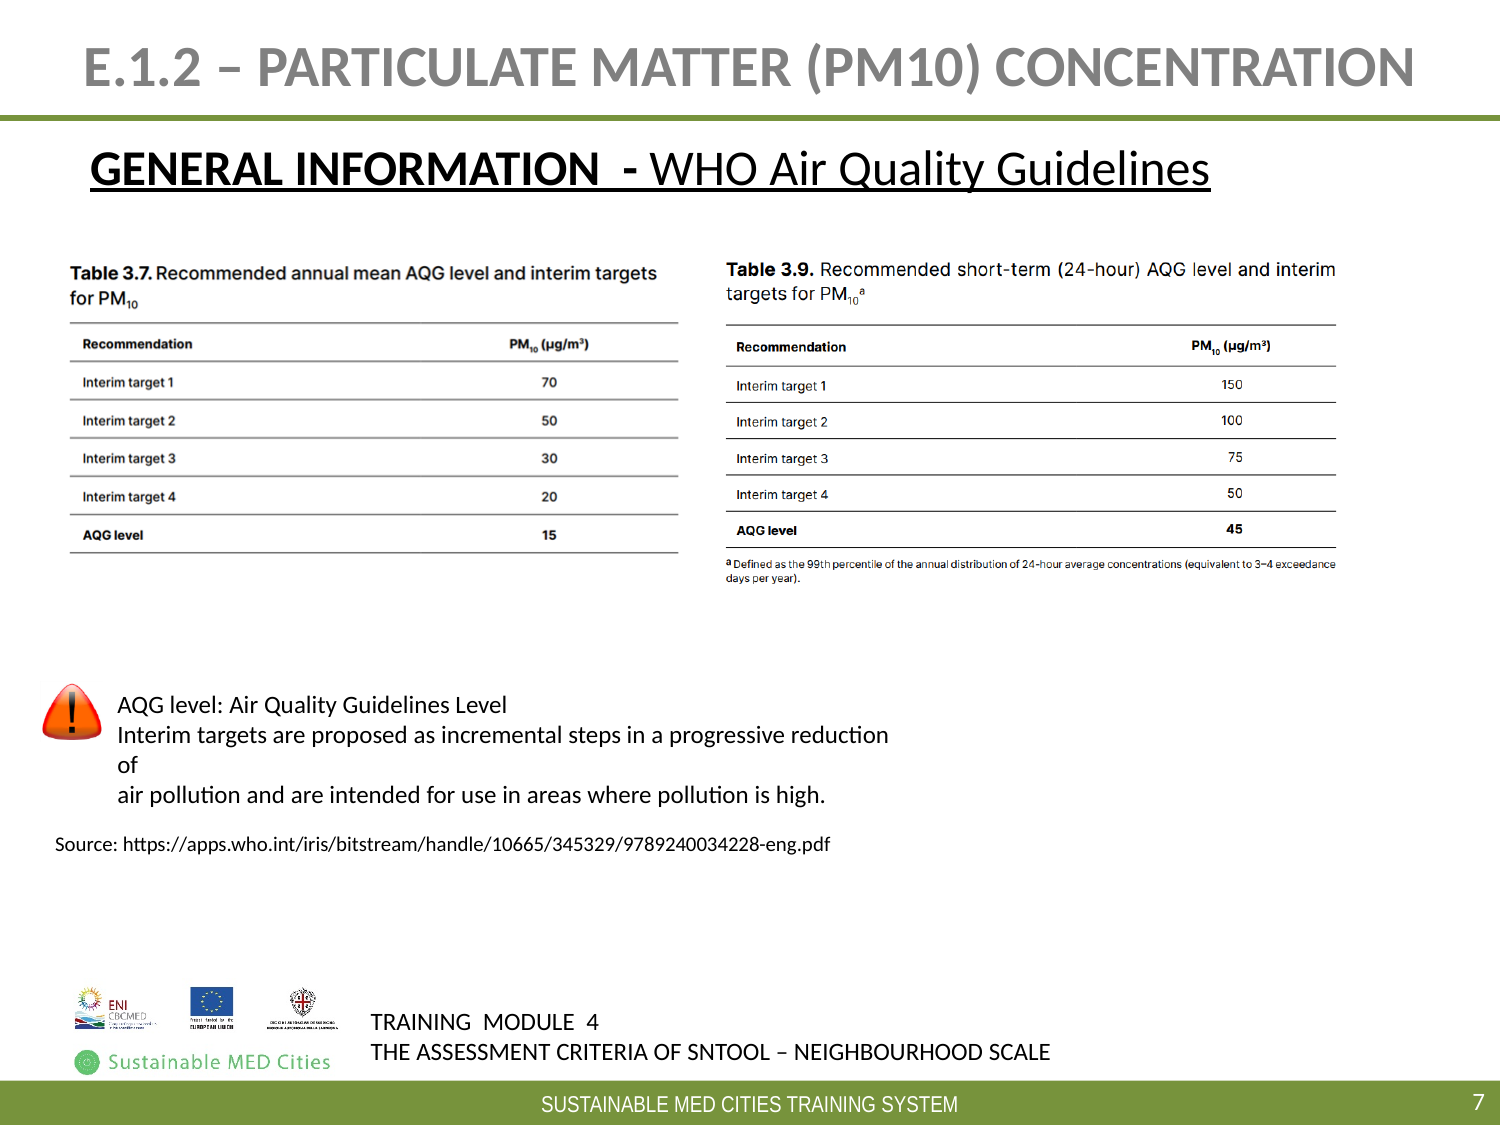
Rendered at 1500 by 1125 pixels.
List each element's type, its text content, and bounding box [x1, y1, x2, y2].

text_box E.1.2 – PARTICULATE MATTER (PM10) CONCENTRATION [0, 2, 1500, 123]
slide_number 7 [1149, 1076, 1500, 1125]
picture [40, 681, 103, 743]
picture [62, 978, 356, 1080]
picture [59, 252, 695, 563]
text_box GENERAL INFORMATION - WHO Air Quality Guidelines [74, 127, 1425, 210]
text_box AQG level: Air Quality Guidelines Level Interim targets are proposed as incremental steps in a progressive reduction of air pollution and are intended for use in areas where pollution is high. [102, 681, 932, 816]
text_box Source: https://apps.who.int/iris/bitstream/handle/10665/345329/9789240034228-eng.pdf [40, 823, 1406, 864]
picture [706, 252, 1351, 594]
